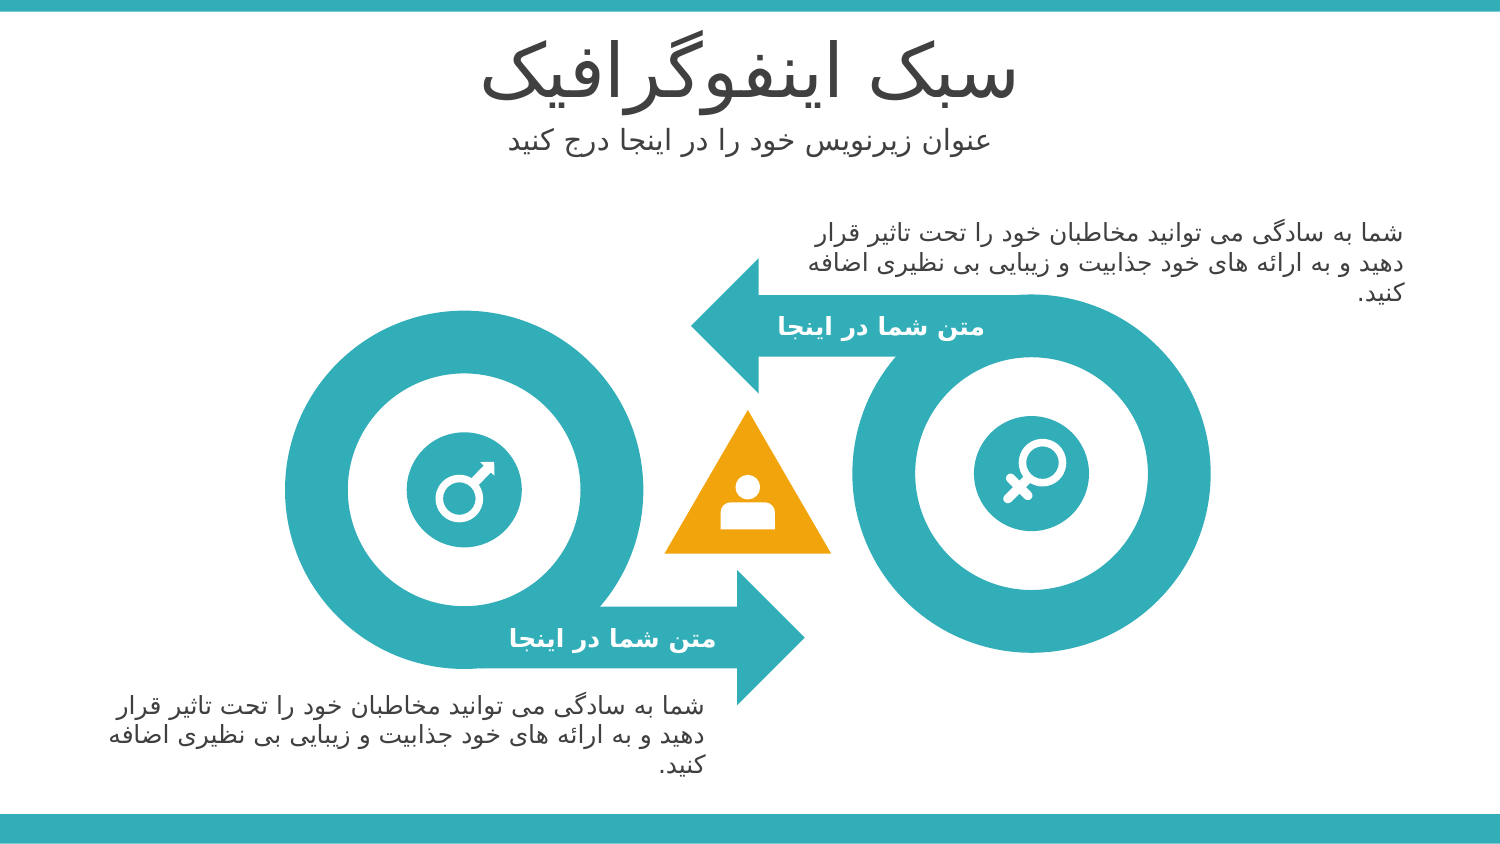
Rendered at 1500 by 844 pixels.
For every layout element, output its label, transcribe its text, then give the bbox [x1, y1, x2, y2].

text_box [284, 257, 1211, 706]
list سبک اینفوگرافیک [0, 20, 1500, 114]
text_box شما به سادگی می توانید مخاطبان خود را تحت تاثیر قرار دهید و به ارائه های خود جذابیت و زیبایی بی نظیری اضافه کنید. [758, 209, 1420, 314]
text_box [998, 438, 1067, 504]
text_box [435, 457, 494, 523]
text_box شما به سادگی می توانید مخاطبان خود را تحت تاثیر قرار دهید و به ارائه های خود جذابیت و زیبایی بی نظیری اضافه کنید. [59, 681, 721, 787]
list عنوان زیرنویس خود را در اینجا درج کنید [0, 114, 1500, 162]
